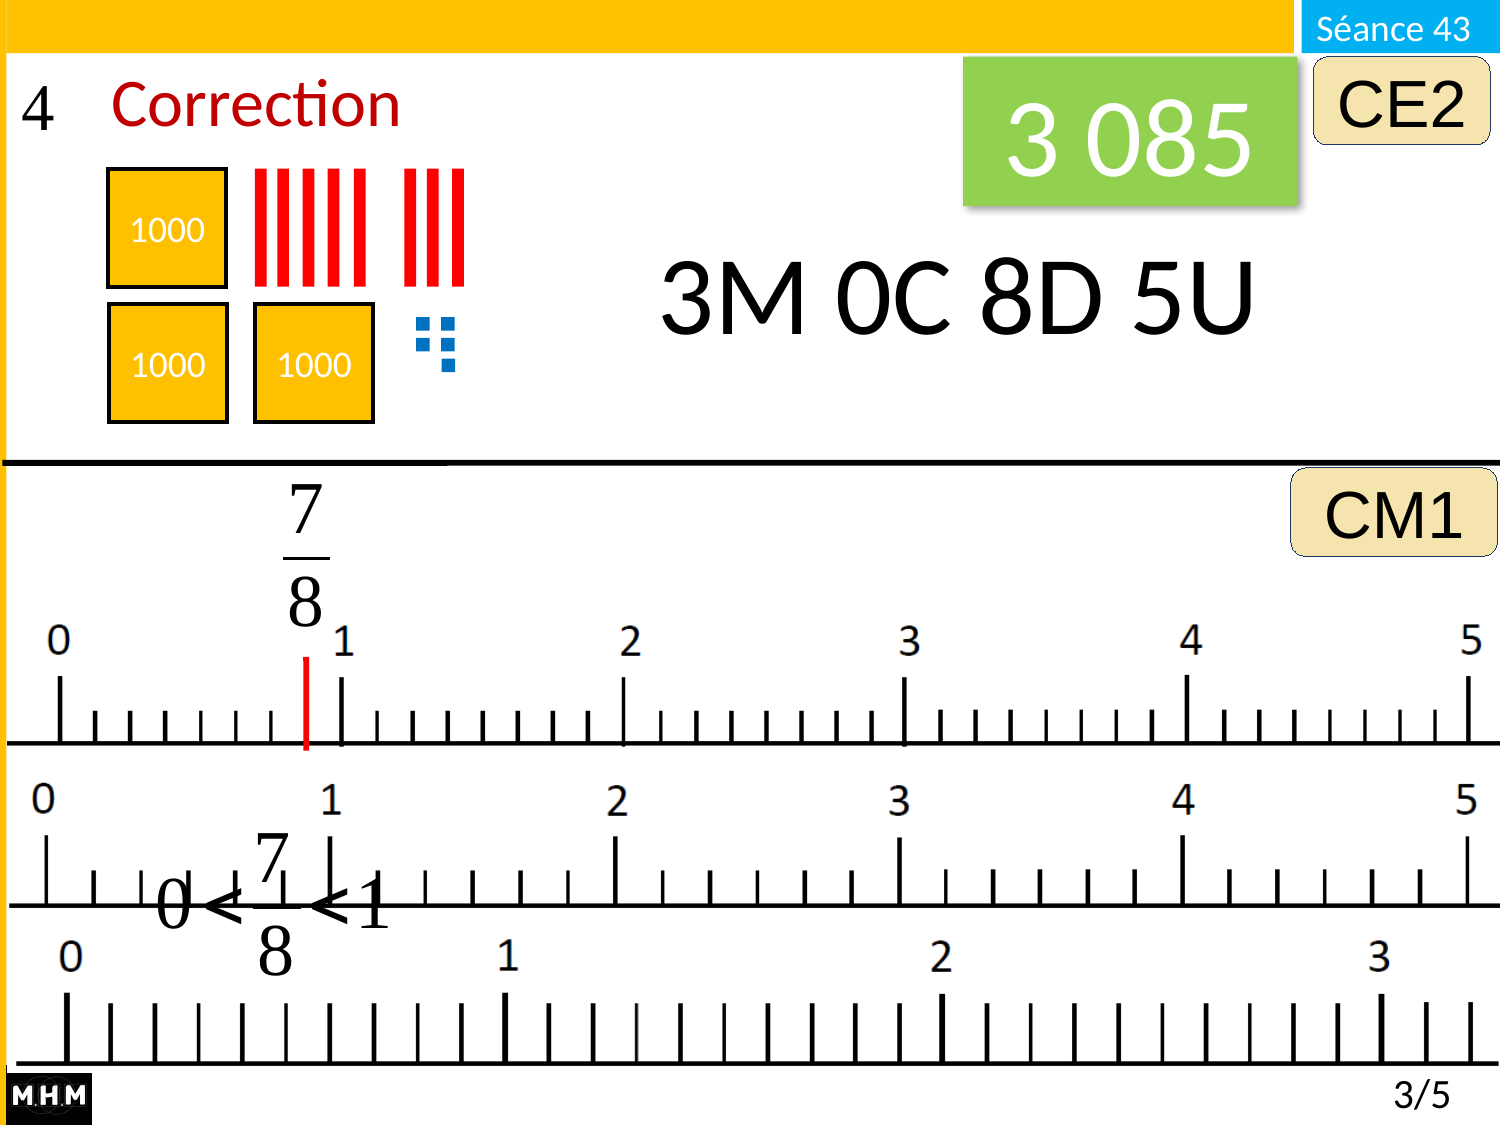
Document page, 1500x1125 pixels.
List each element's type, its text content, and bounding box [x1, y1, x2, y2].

picture [6, 767, 1500, 1125]
text_box [326, 167, 341, 289]
text_box [439, 315, 457, 333]
title Correction [1308, 60, 1391, 150]
text_box 1000 [106, 167, 228, 289]
text_box [352, 167, 368, 289]
text_box [440, 357, 457, 374]
title Correction [96, 60, 962, 150]
text_box [301, 167, 317, 289]
text_box CM1 [1290, 467, 1498, 557]
text_box 1000 [253, 302, 375, 424]
text_box [414, 315, 432, 333]
text_box [402, 167, 418, 289]
text_box 3M 0C 8D 5U [642, 214, 1303, 365]
text_box [439, 336, 457, 353]
text_box [253, 167, 269, 289]
picture [333, 619, 1500, 750]
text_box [278, 467, 333, 751]
text_box 1000 [107, 302, 229, 424]
text_box [275, 167, 291, 289]
text_box CE2 [1313, 56, 1491, 145]
text_box [414, 336, 432, 353]
picture [6, 619, 278, 750]
text_box 3 085 [963, 56, 1298, 207]
list 3/5 [1344, 1082, 1500, 1125]
text_box [425, 167, 441, 289]
text_box [450, 167, 466, 289]
